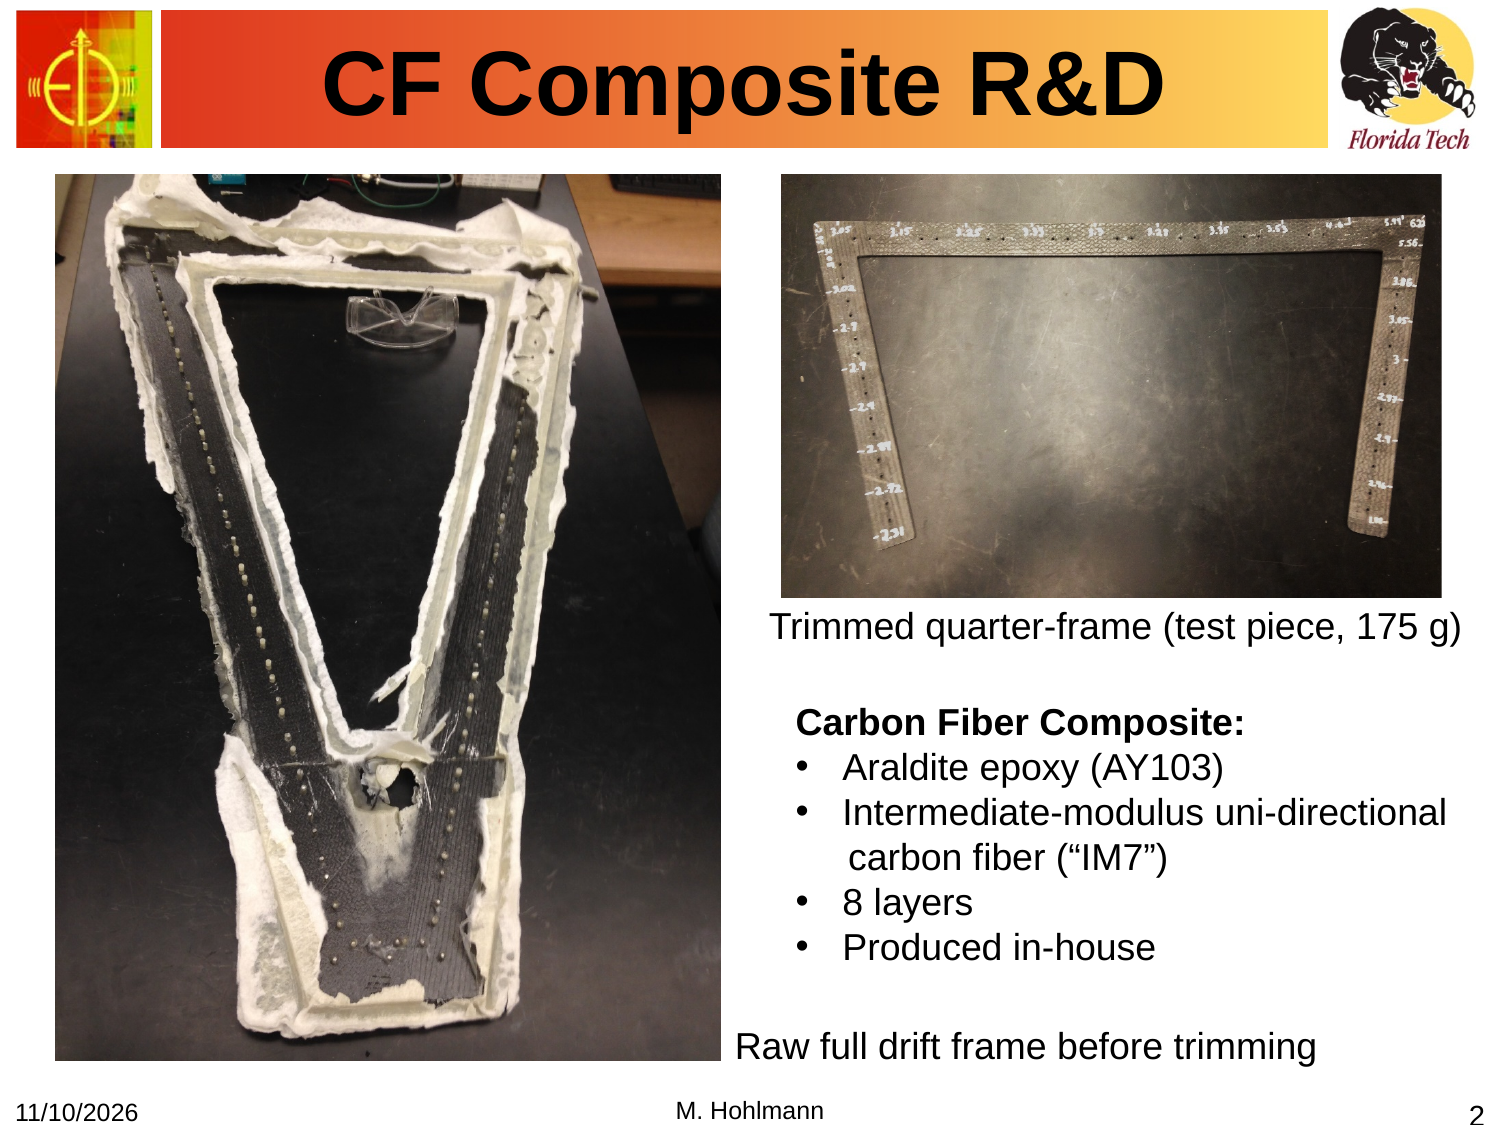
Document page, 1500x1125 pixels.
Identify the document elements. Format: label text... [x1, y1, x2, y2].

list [55, 173, 721, 1062]
text_box Trimmed quarter-frame (test piece, 175 g) [754, 594, 1478, 655]
footer M. Hohlmann [152, 1087, 1348, 1125]
title CF Composite R&D [161, 10, 1328, 148]
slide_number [0, 1089, 152, 1125]
picture [1339, 6, 1476, 149]
text_box Carbon Fiber Composite: Araldite epoxy (AY103) Intermediate-modulus uni-directional carbon fiber (“IM7”) 8 layers Produced in-house [780, 690, 1463, 976]
text_box Raw full drift frame before trimming [720, 1014, 1333, 1075]
picture [16, 10, 153, 148]
slide_number 2 [1405, 1089, 1500, 1125]
picture [776, 173, 1442, 623]
